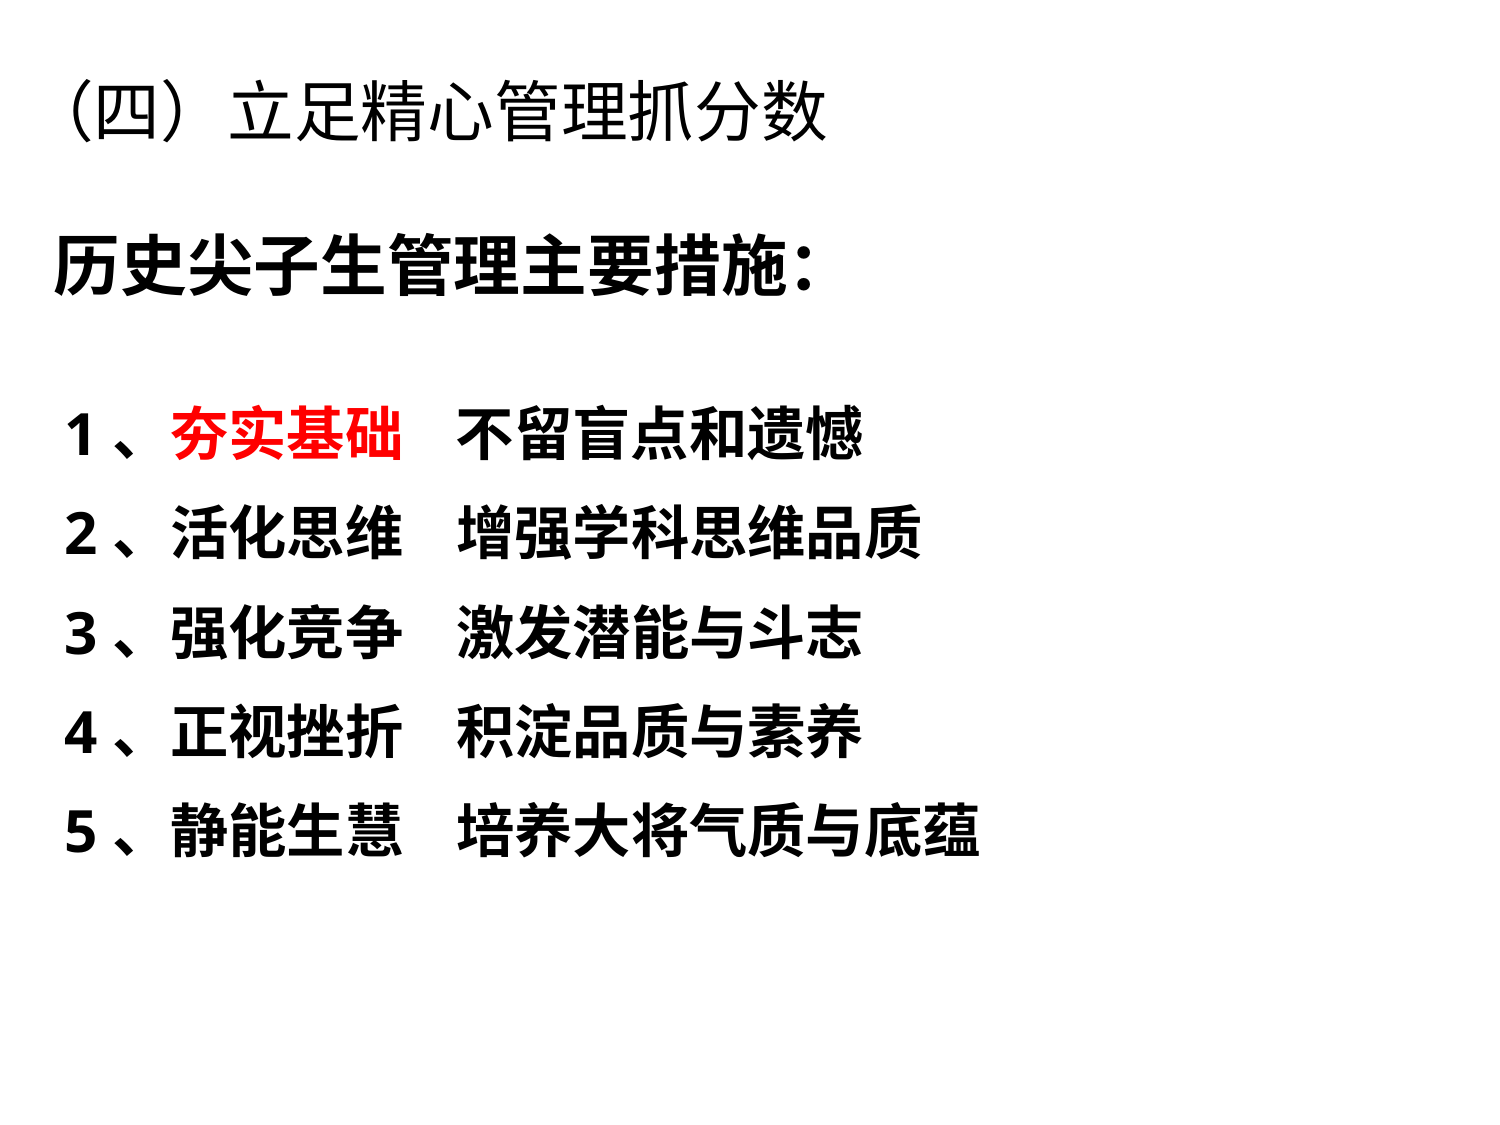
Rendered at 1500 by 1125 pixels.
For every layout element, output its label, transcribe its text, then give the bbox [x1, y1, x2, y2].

text_box （四）立足精心管理抓分数 [12, 62, 1395, 238]
text_box 历史尖子生管理主要措施： [38, 238, 870, 312]
text_box 1、夯实基础 不留盲点和遗憾 2、活化思维 增强学科思维品质 3、强化竞争 激发潜能与斗志 4、正视挫折 积淀品质与素养 5、静能生慧 培养大将气质与底蕴 [50, 390, 1138, 872]
